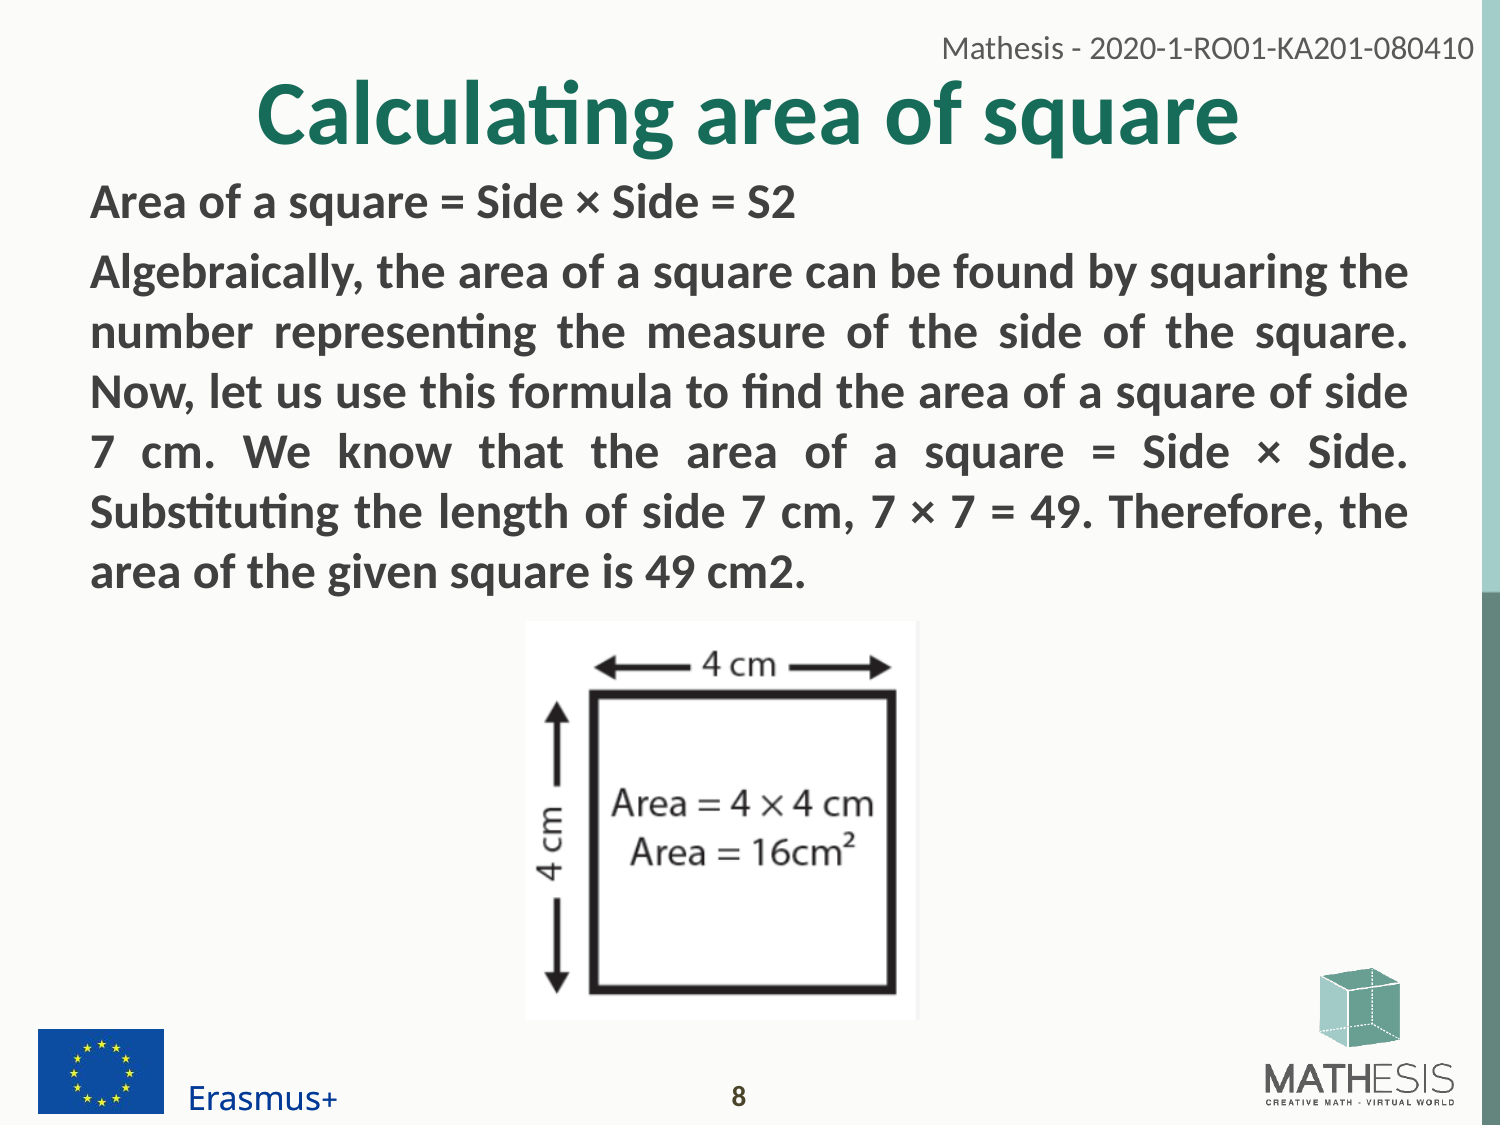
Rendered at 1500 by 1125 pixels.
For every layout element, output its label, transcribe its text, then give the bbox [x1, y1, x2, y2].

picture [525, 621, 920, 1020]
title Calculating area of square [75, 45, 1425, 160]
list Area of a square = Side × Side = S2 Algebraically, the area of a square can be found by squaring the number representing the measure of the side of the square. Now, let us use this formula to find the area of a square of side 7 cm. We know that the area of a square = Side × Side. Substituting the length of side 7 cm, 7 × 7 = 49. Therefore, the area of the given square is 49 cm2. [75, 160, 1425, 904]
picture [38, 1029, 164, 1114]
